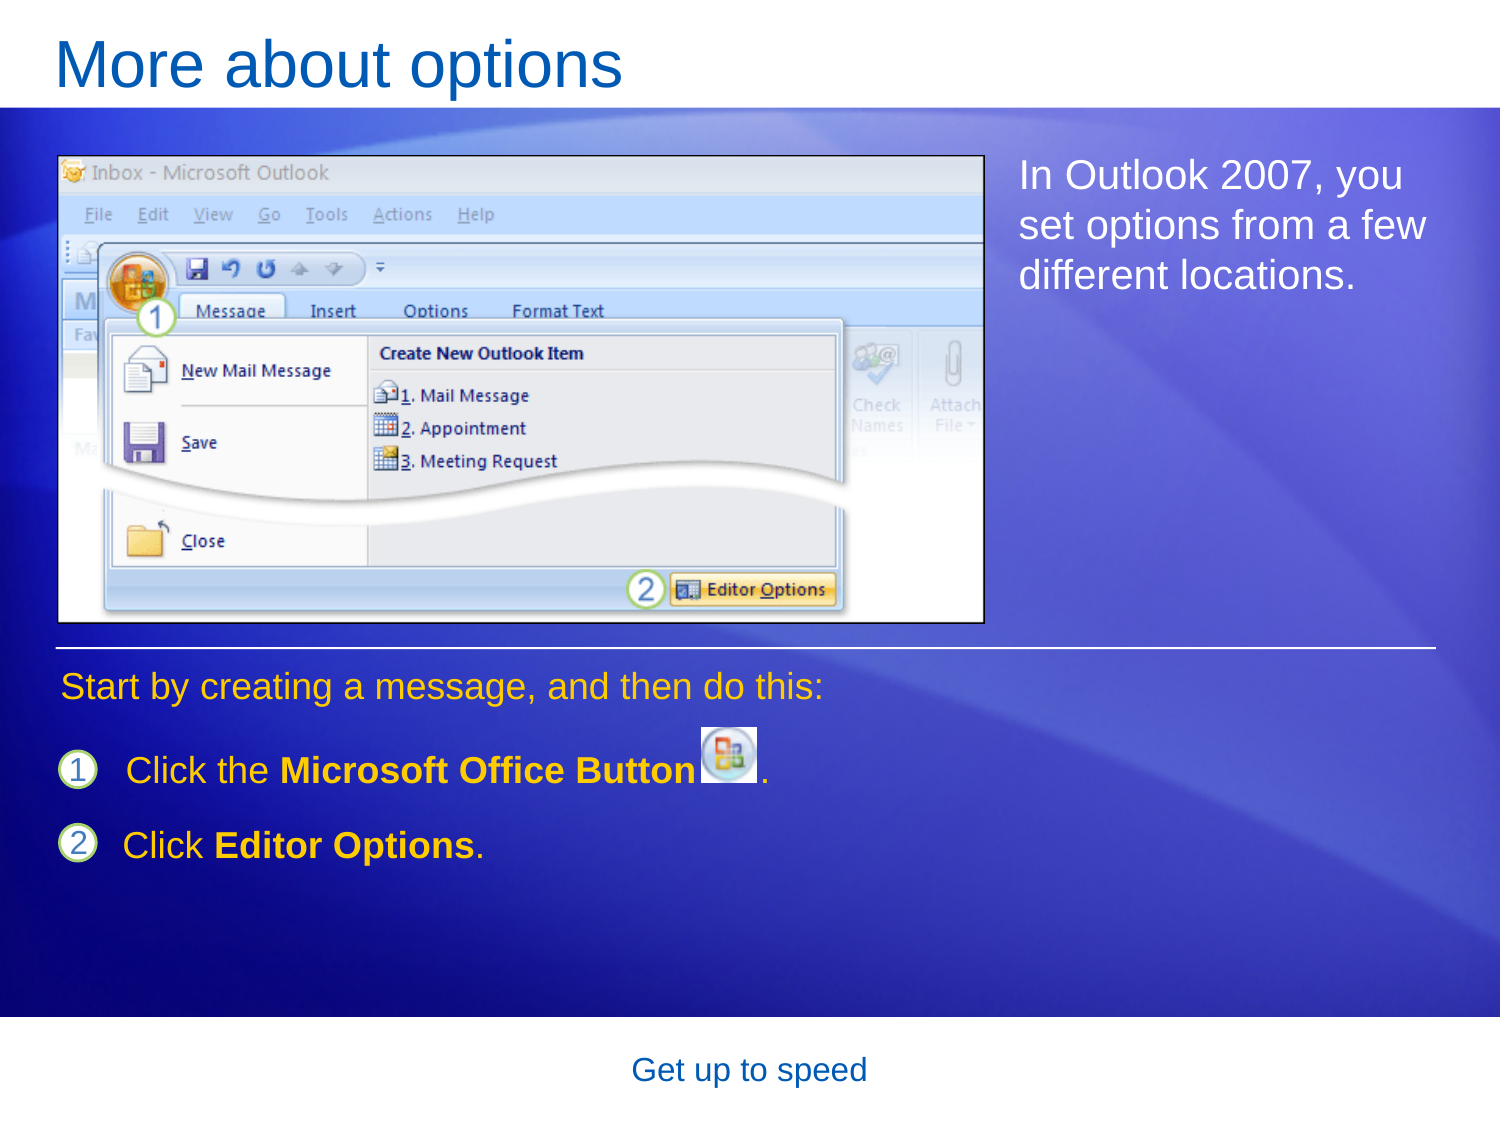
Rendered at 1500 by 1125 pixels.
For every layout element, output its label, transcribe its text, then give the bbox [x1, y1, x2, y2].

footer Get up to speed [445, 1016, 1055, 1096]
picture [0, 108, 1500, 1017]
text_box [55, 817, 101, 868]
text_box In Outlook 2007, you set options from a few different locations. [1003, 140, 1454, 594]
text_box Click the Microsoft Office Button . [110, 738, 1086, 799]
text_box Start by creating a message, and then do this: [45, 655, 1018, 730]
text_box Click Editor Options. [107, 813, 1083, 874]
title More about options [39, 10, 1500, 112]
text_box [55, 743, 101, 794]
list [57, 155, 985, 624]
